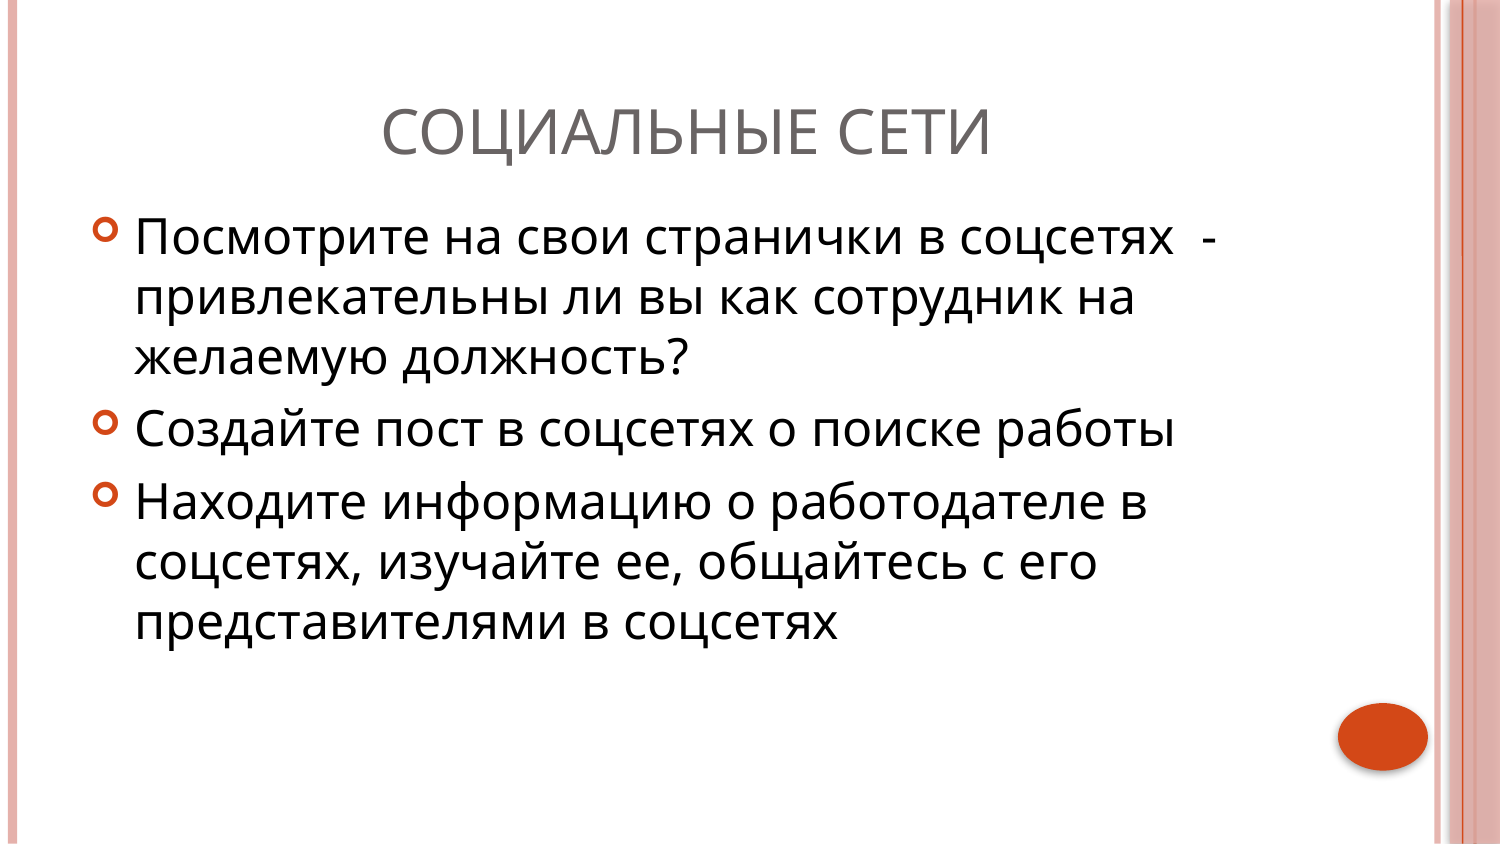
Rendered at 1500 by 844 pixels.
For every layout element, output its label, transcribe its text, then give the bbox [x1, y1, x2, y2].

title Социальные сети [75, 33, 1300, 175]
list Посмотрите на свои странички в соцсетях - привлекательны ли вы как сотрудник на желаемую должность? Создайте пост в соцсетях о поиске работы Находите информацию о работодателе в соцсетях, изучайте ее, общайтесь с его представителями в соцсетях [75, 196, 1300, 797]
